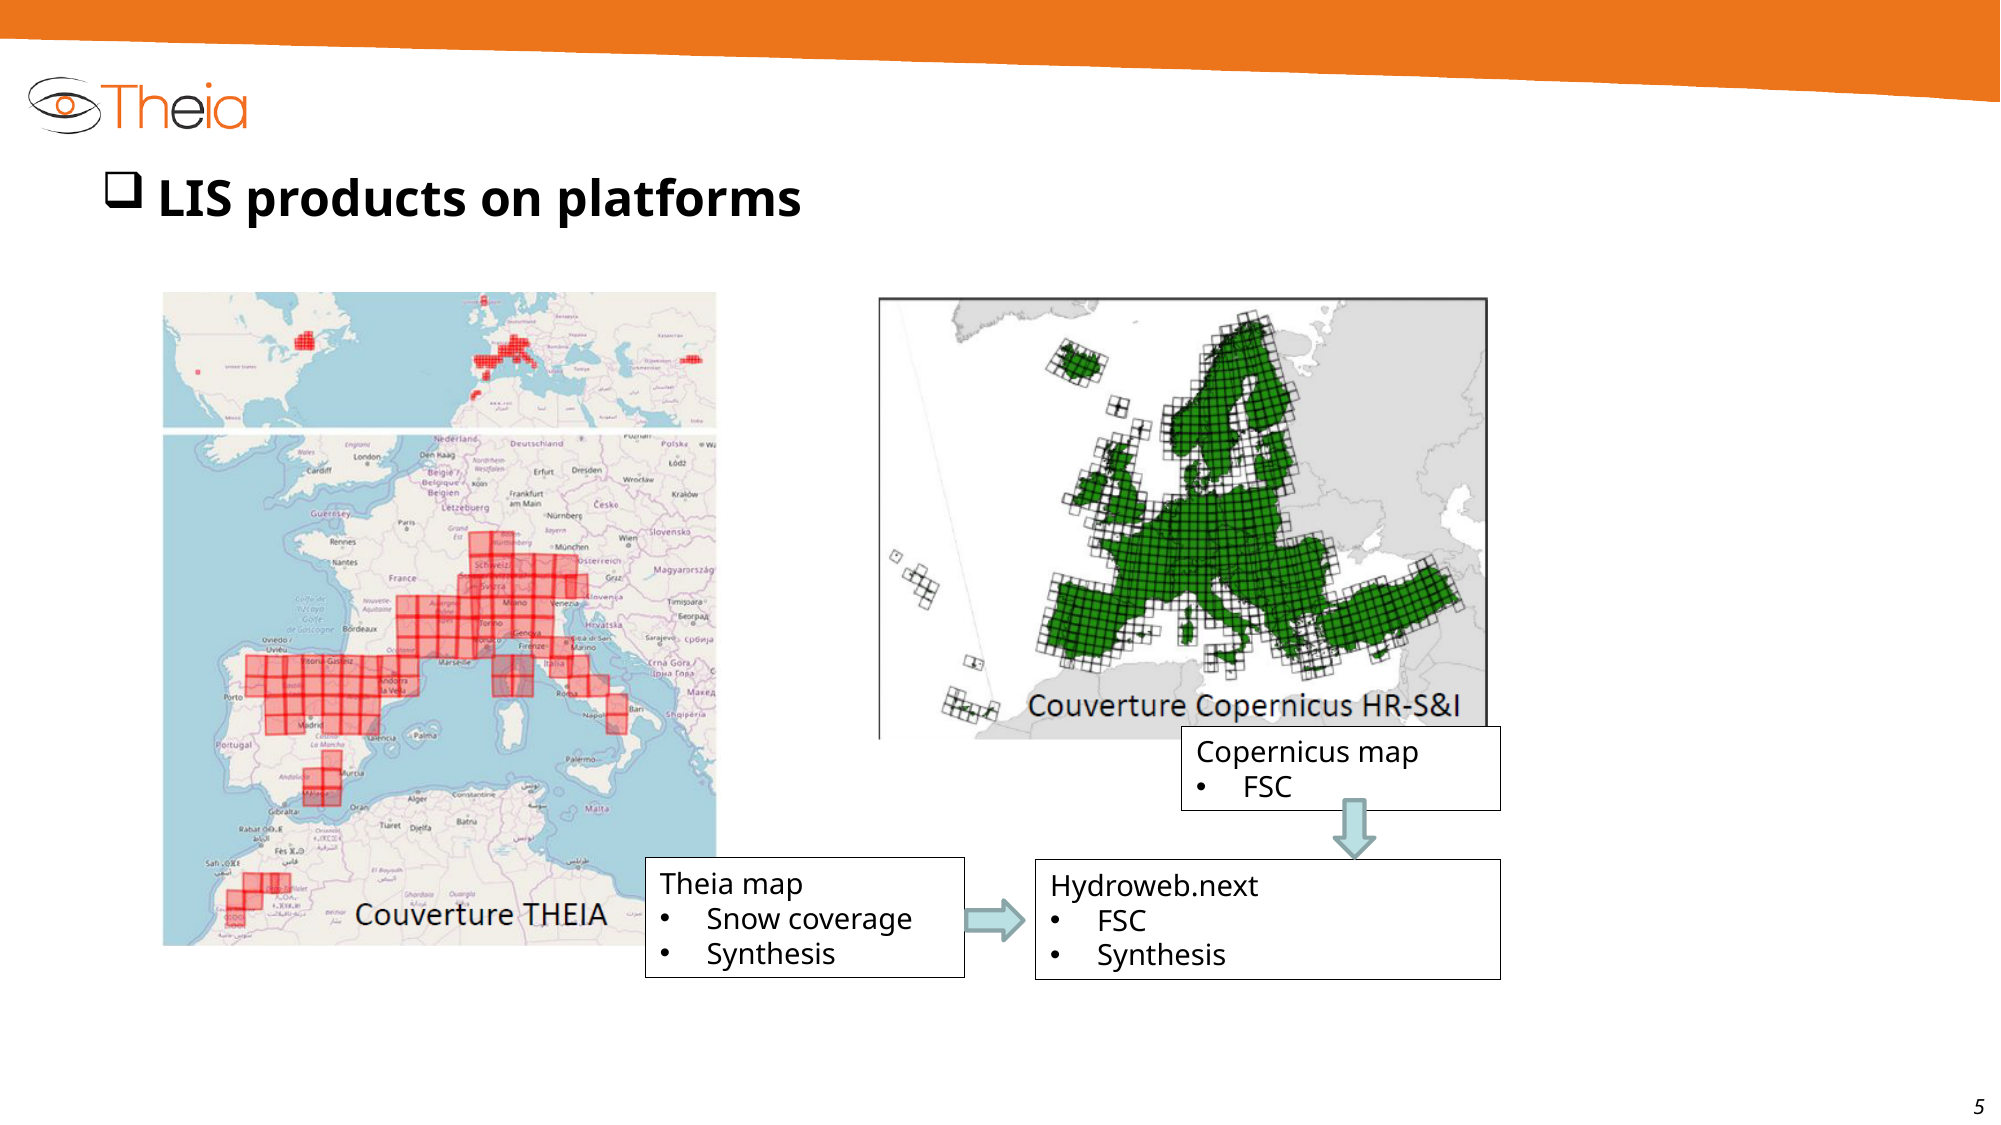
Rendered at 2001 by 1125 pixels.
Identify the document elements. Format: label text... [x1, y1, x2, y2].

text_box [964, 898, 1026, 943]
picture [875, 294, 1488, 741]
text_box Theia map Snow coverage Synthesis [645, 857, 965, 978]
picture [161, 292, 721, 946]
picture [0, 0, 2000, 153]
text_box [1332, 798, 1377, 860]
text_box Hydroweb.next FSC Synthesis [1035, 859, 1501, 980]
text_box Copernicus map FSC [1181, 726, 1501, 811]
title LIS products on platforms [86, 160, 1887, 233]
